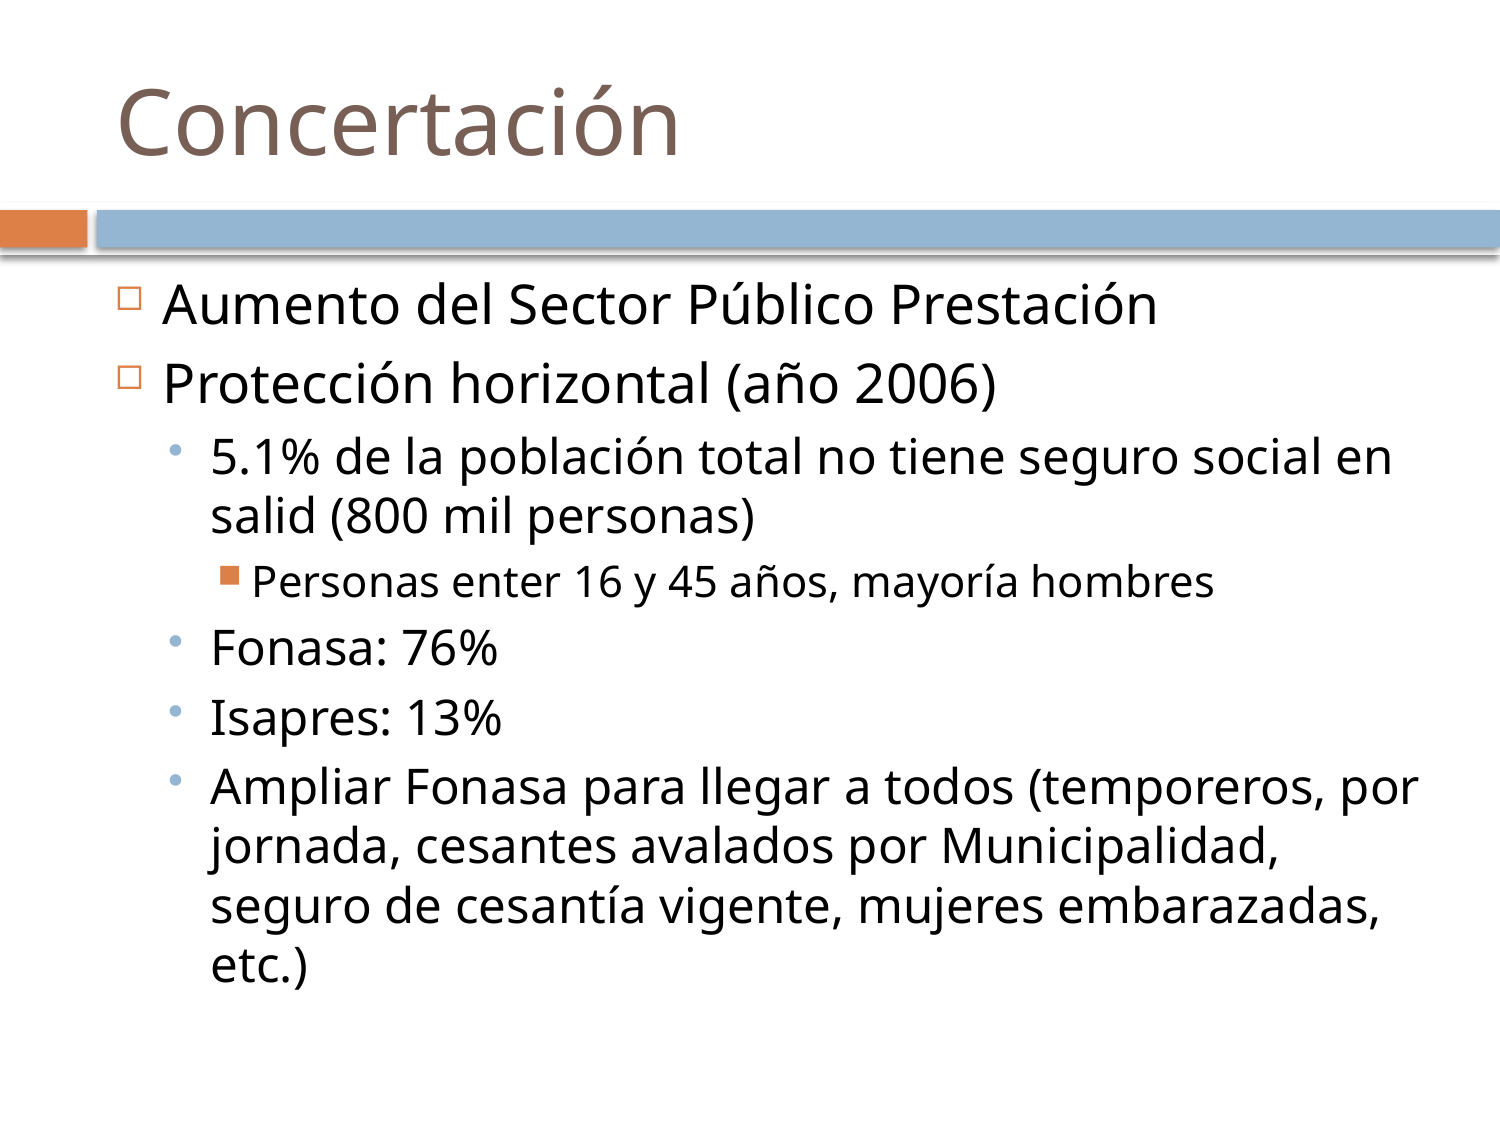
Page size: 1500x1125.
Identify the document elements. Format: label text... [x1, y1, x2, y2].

title Concertación [100, 37, 1438, 200]
list Aumento del Sector Público Prestación Protección horizontal (año 2006) 5.1% de la población total no tiene seguro social en salid (800 mil personas) Personas enter 16 y 45 años, mayoría hombres Fonasa: 76% Isapres: 13% Ampliar Fonasa para llegar a todos (temporeros, por jornada, cesantes avalados por Municipalidad, seguro de cesantía vigente, mujeres embarazadas, etc.) [100, 262, 1438, 1000]
